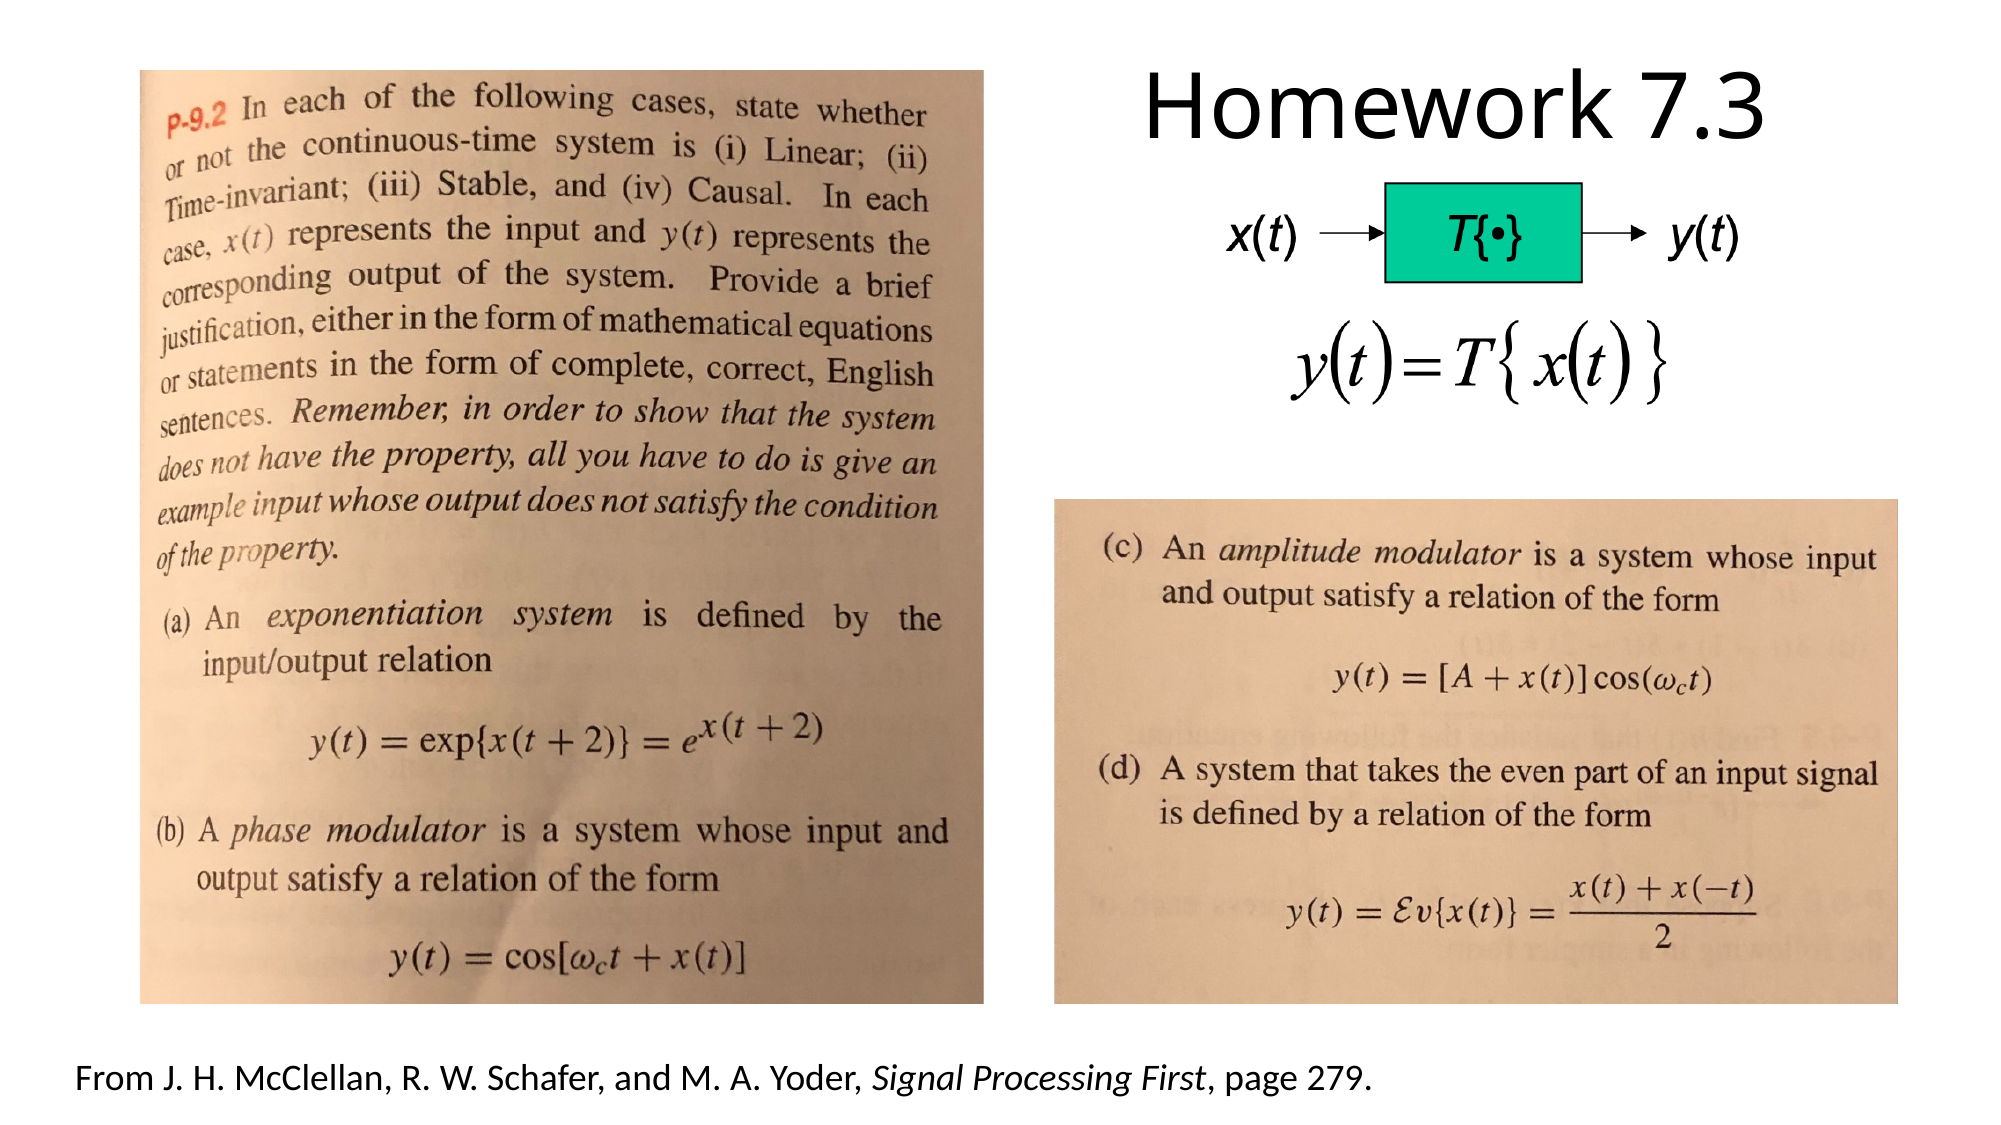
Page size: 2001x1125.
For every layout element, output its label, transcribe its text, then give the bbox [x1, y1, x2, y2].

picture [1054, 499, 1898, 1004]
title Homework 7.3 [1032, 0, 1877, 218]
picture [1196, 180, 1769, 411]
picture [139, 70, 984, 1004]
text_box From J. H. McClellan, R. W. Schafer, and M. A. Yoder, Signal Processing First, page 279. [60, 1046, 1898, 1106]
